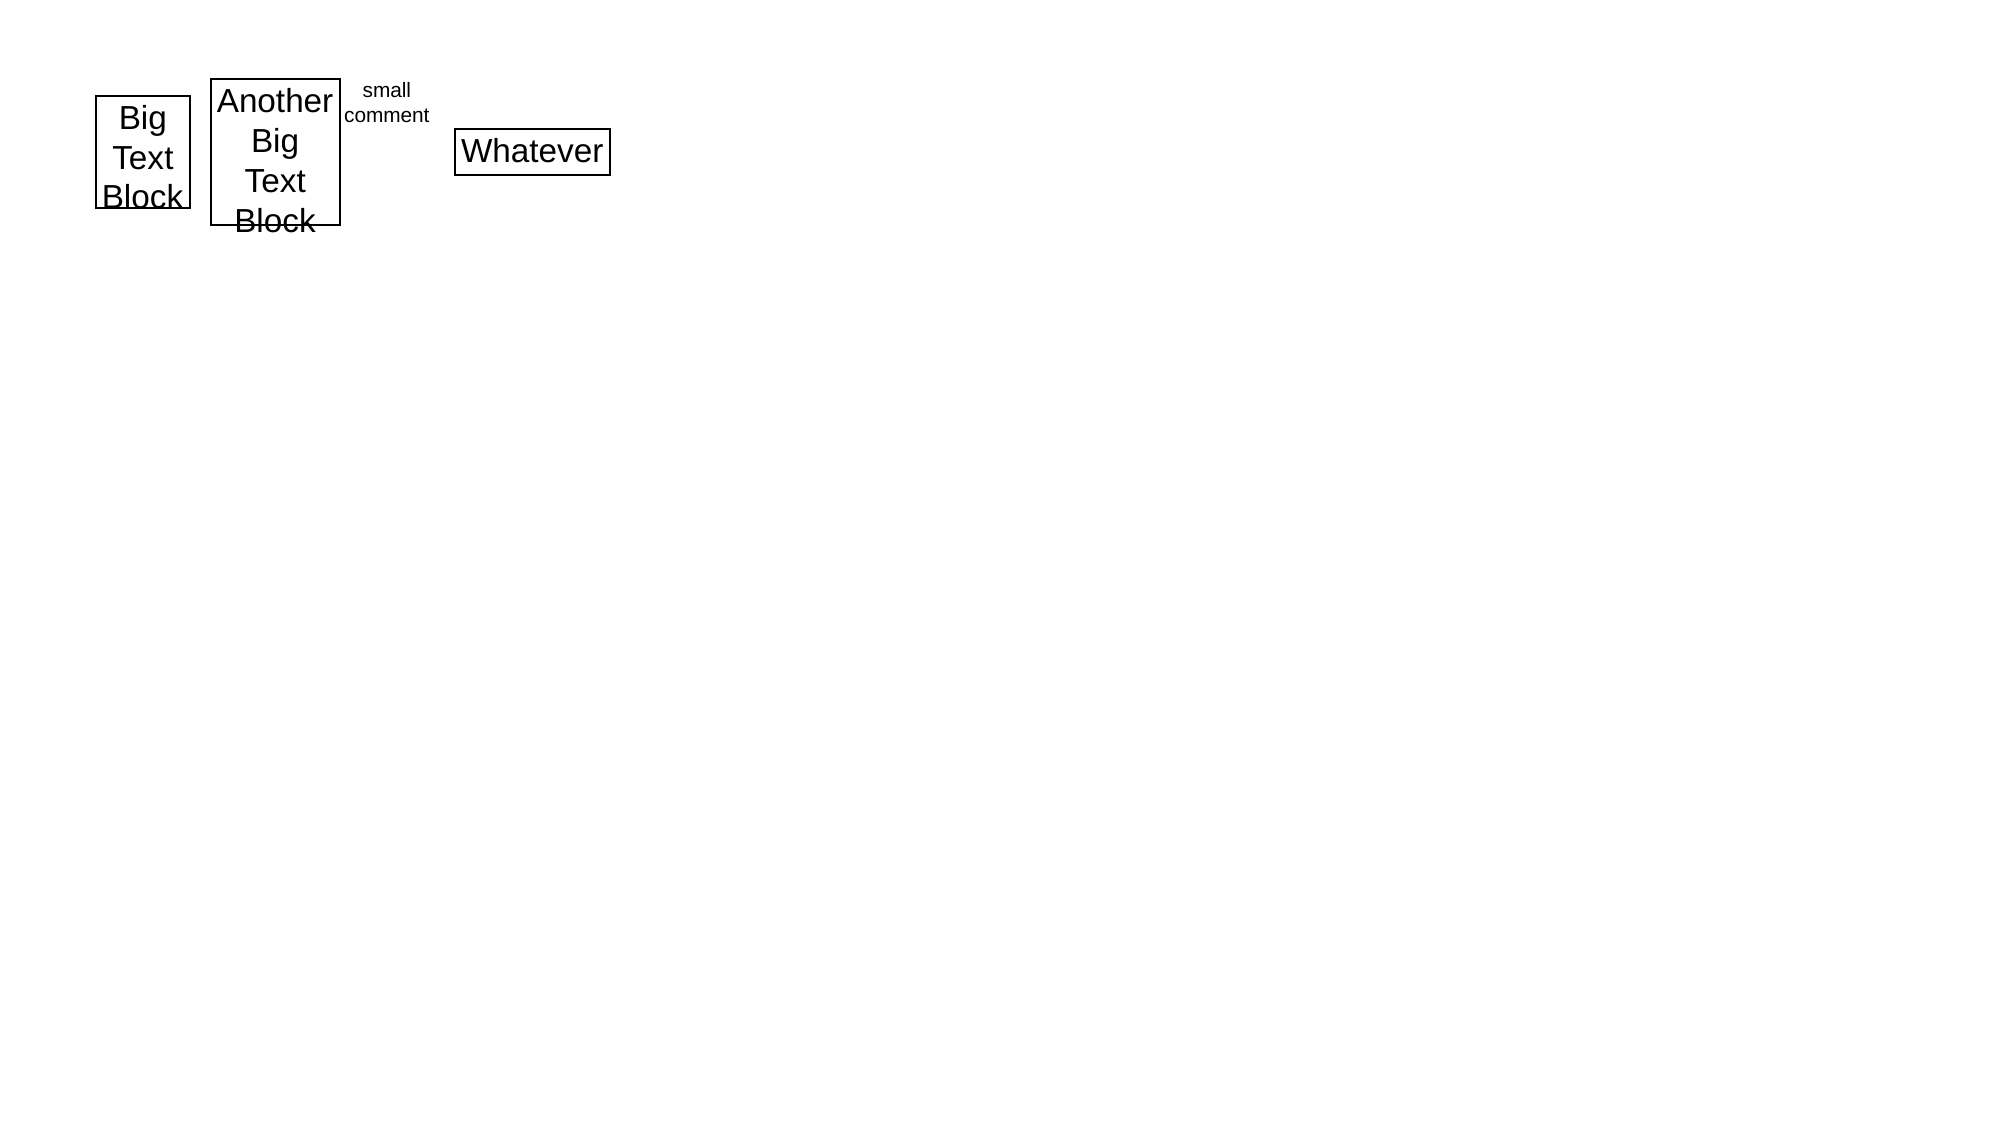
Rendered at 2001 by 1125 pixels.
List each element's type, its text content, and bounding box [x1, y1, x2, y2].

text_box Big Text Block [95, 95, 190, 209]
text_box small comment [337, 77, 436, 132]
text_box Whatever [454, 129, 610, 175]
text_box [74, 74, 632, 230]
text_box Another Big Text Block [210, 79, 340, 225]
